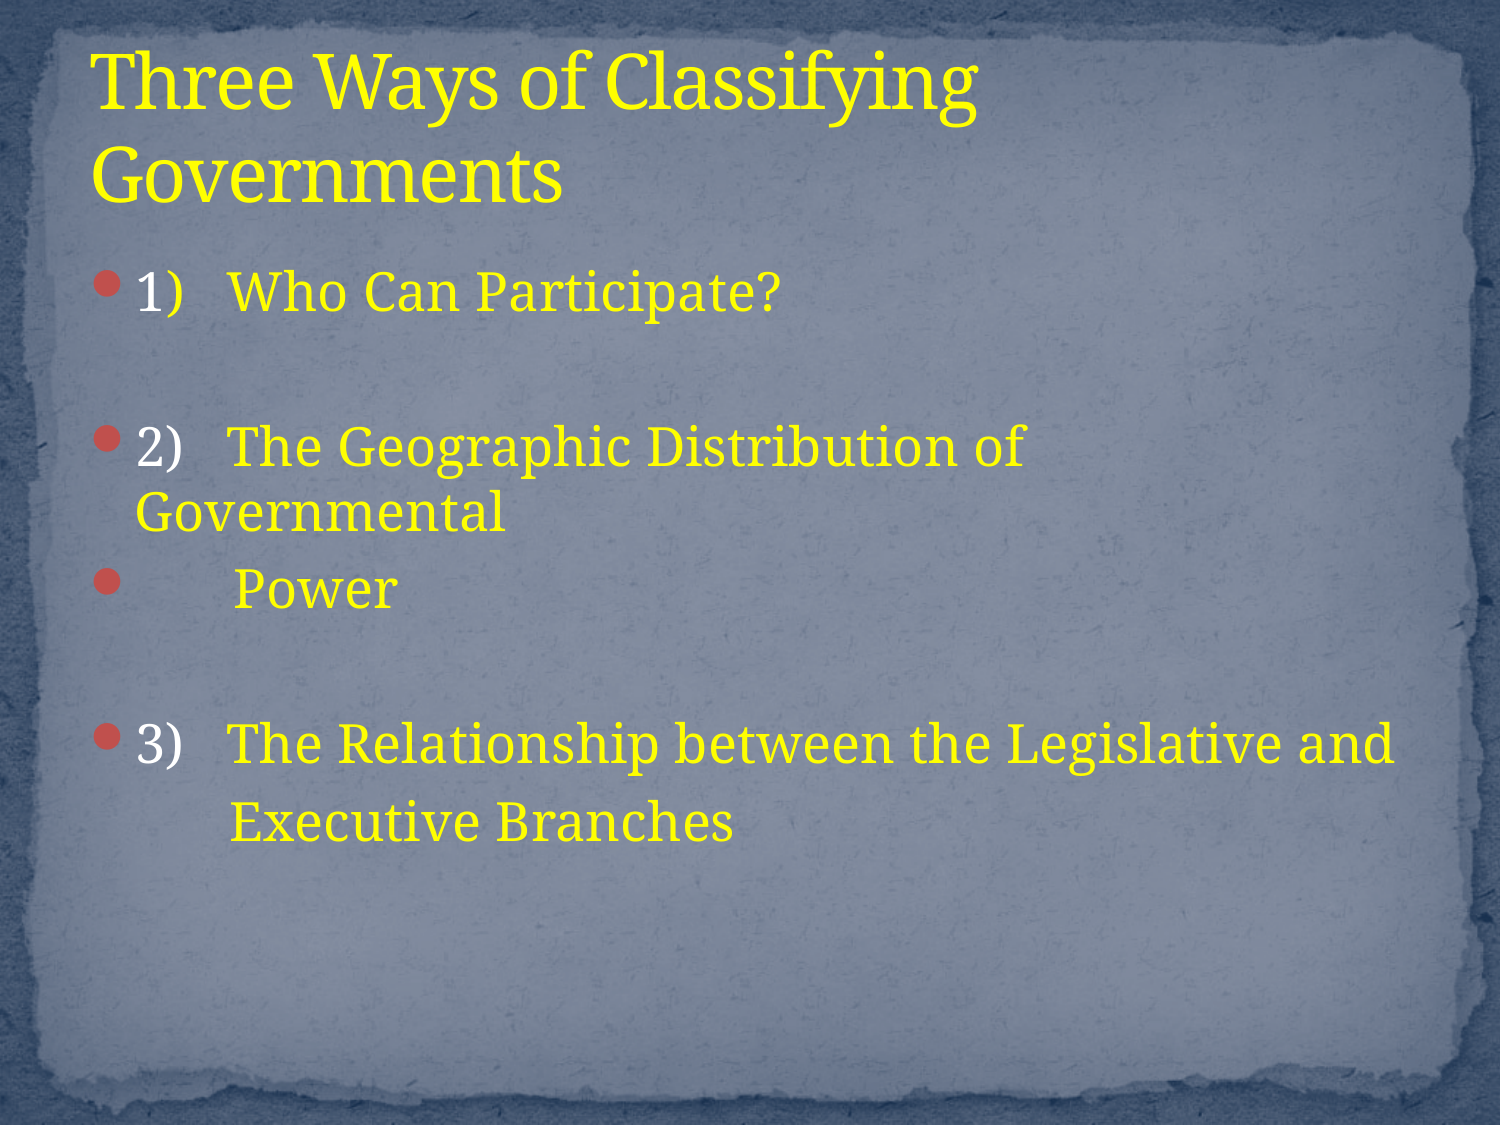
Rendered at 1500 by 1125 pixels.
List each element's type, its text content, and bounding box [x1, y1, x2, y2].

title Three Ways of Classifying Governments [74, 24, 1425, 225]
list 1) Who Can Participate? 2) The Geographic Distribution of Governmental Power 3) The Relationship between the Legislative and Executive Branches [75, 249, 1425, 1000]
